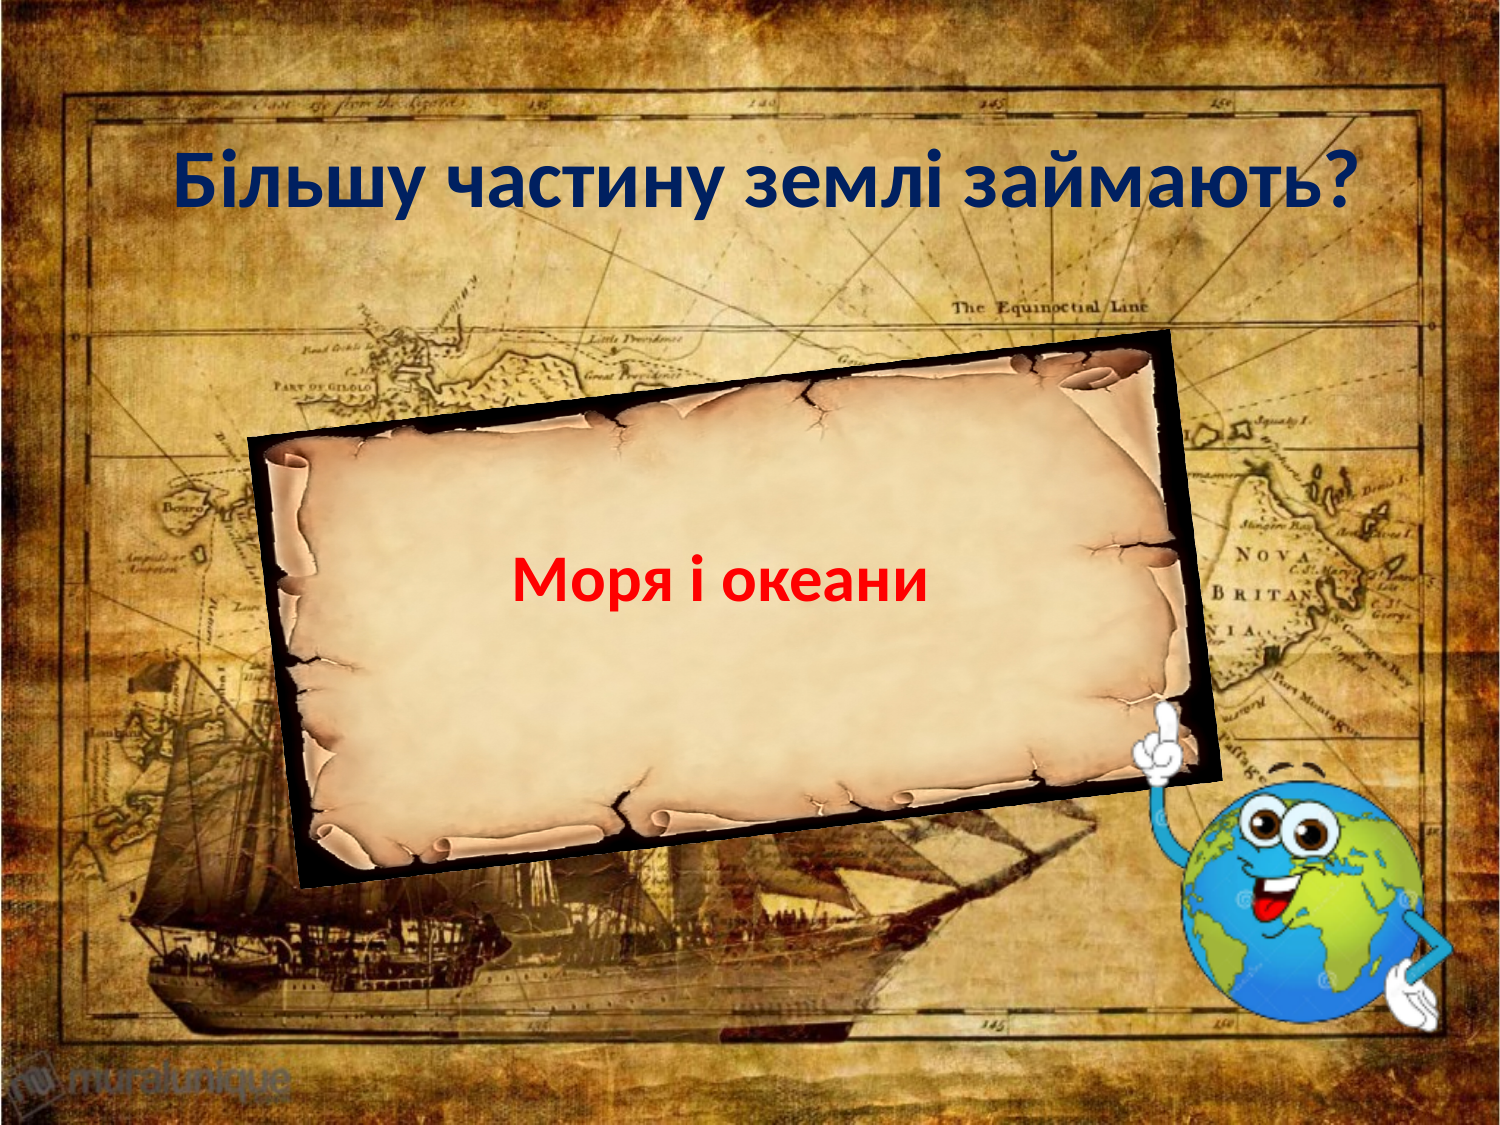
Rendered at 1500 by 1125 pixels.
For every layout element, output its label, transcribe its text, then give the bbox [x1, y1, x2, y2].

text_box Більшу частину землі займають? [35, 117, 1500, 232]
picture [0, 0, 1500, 1125]
